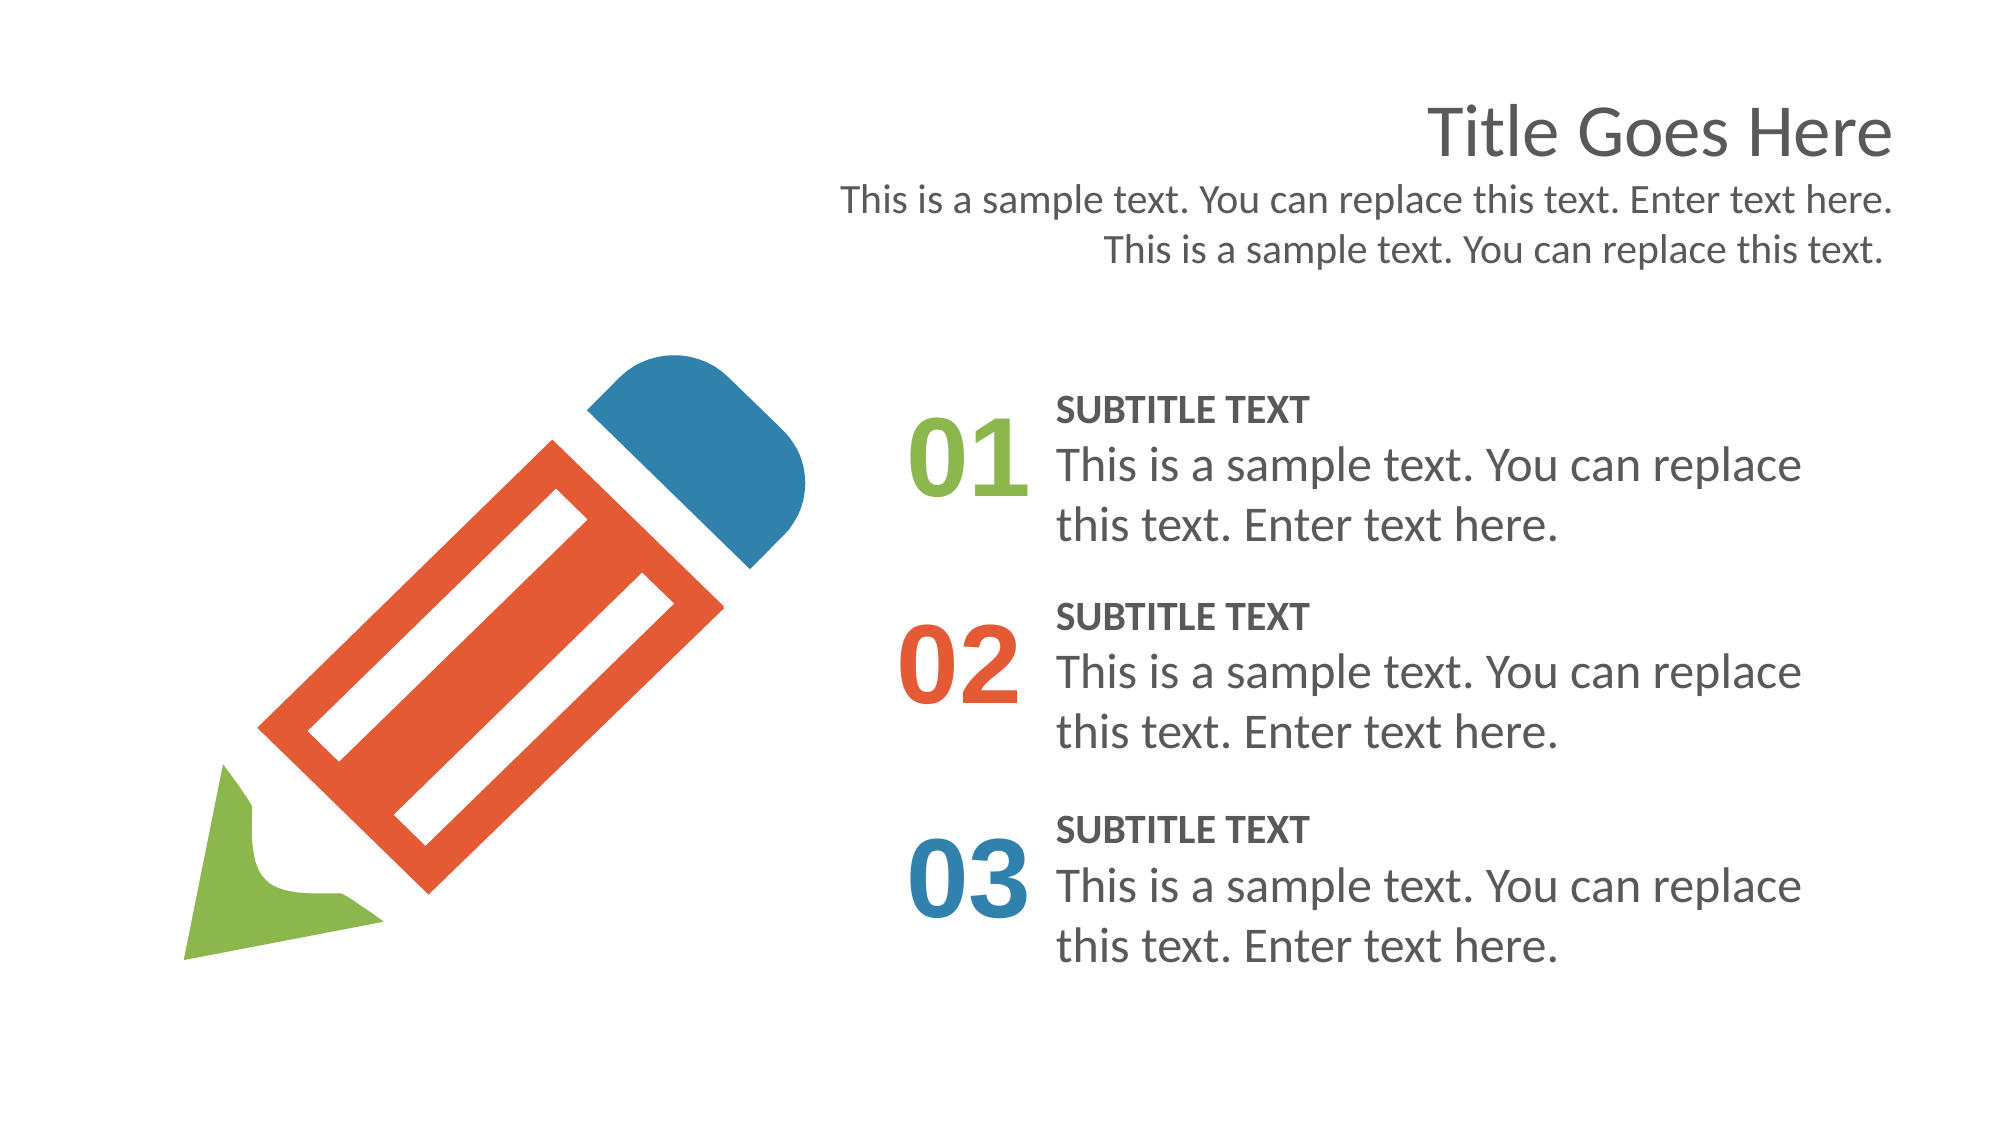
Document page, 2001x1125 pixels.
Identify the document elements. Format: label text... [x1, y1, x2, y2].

text_box Title Goes Here This is a sample text. You can replace this text. Enter text here. This is a sample text. You can replace this text. [803, 74, 1909, 279]
text_box 01 [891, 376, 1041, 527]
text_box 02 [881, 583, 1041, 734]
text_box Subtitle TEXT This is a sample text. You can replace this text. Enter text here. [1041, 581, 1858, 766]
text_box [586, 355, 806, 570]
text_box Subtitle TEXT This is a sample text. You can replace this text. Enter text here. [1041, 374, 1858, 559]
text_box [257, 439, 725, 895]
text_box [183, 764, 384, 961]
text_box 03 [891, 797, 1041, 947]
text_box Subtitle TEXT This is a sample text. You can replace this text. Enter text here. [1041, 794, 1858, 980]
